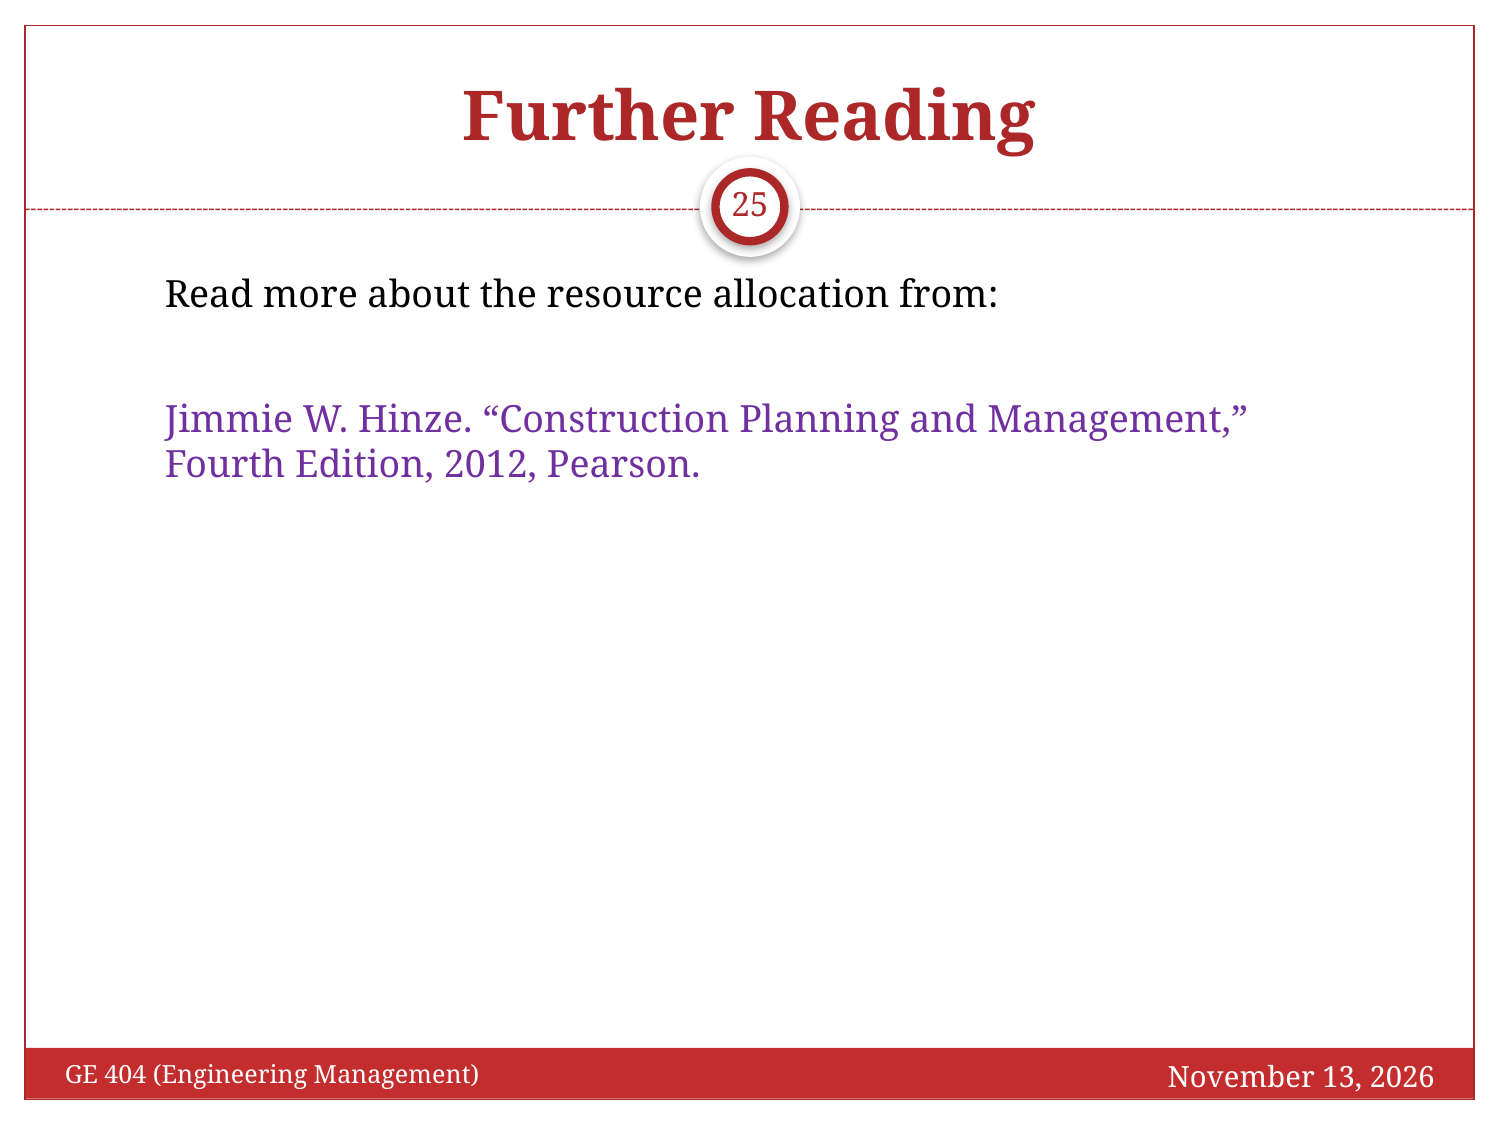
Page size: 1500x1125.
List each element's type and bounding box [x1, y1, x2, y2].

text_box [150, 262, 1250, 323]
slide_number [712, 169, 788, 243]
title [49, 37, 1450, 162]
footer [50, 1051, 850, 1112]
text_box [150, 387, 1388, 538]
slide_number [950, 1050, 1450, 1111]
